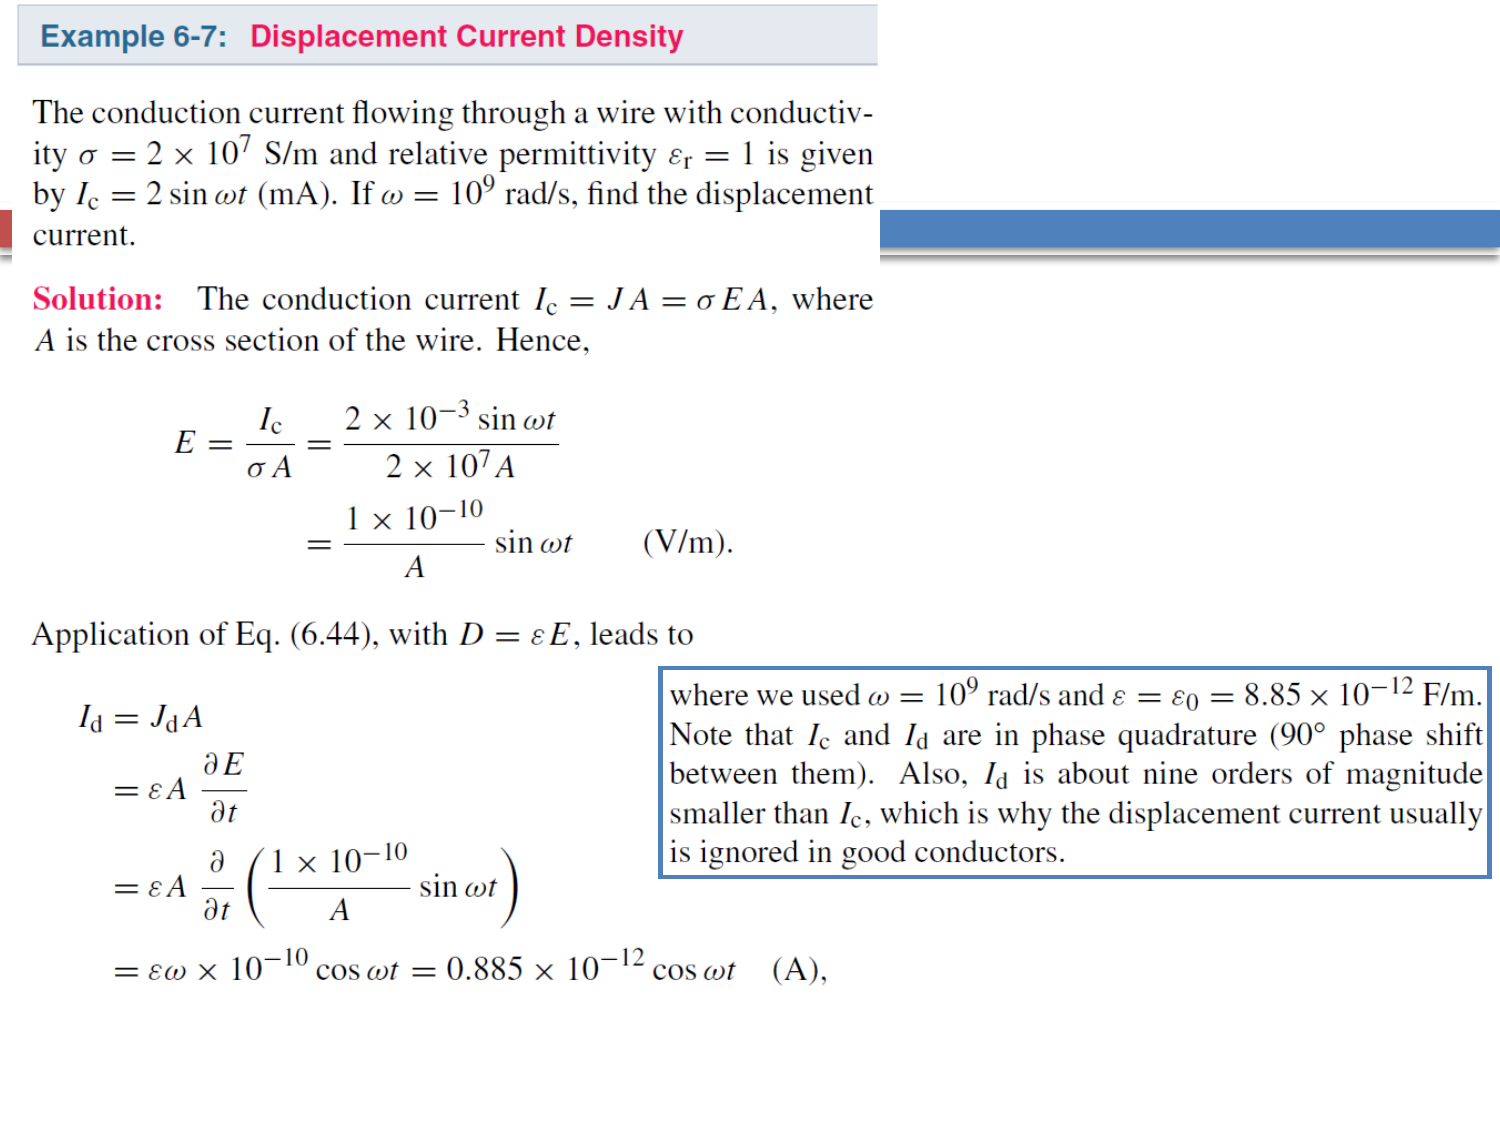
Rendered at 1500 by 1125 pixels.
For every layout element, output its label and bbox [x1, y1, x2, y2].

list [12, 0, 880, 1001]
picture [662, 669, 1488, 876]
